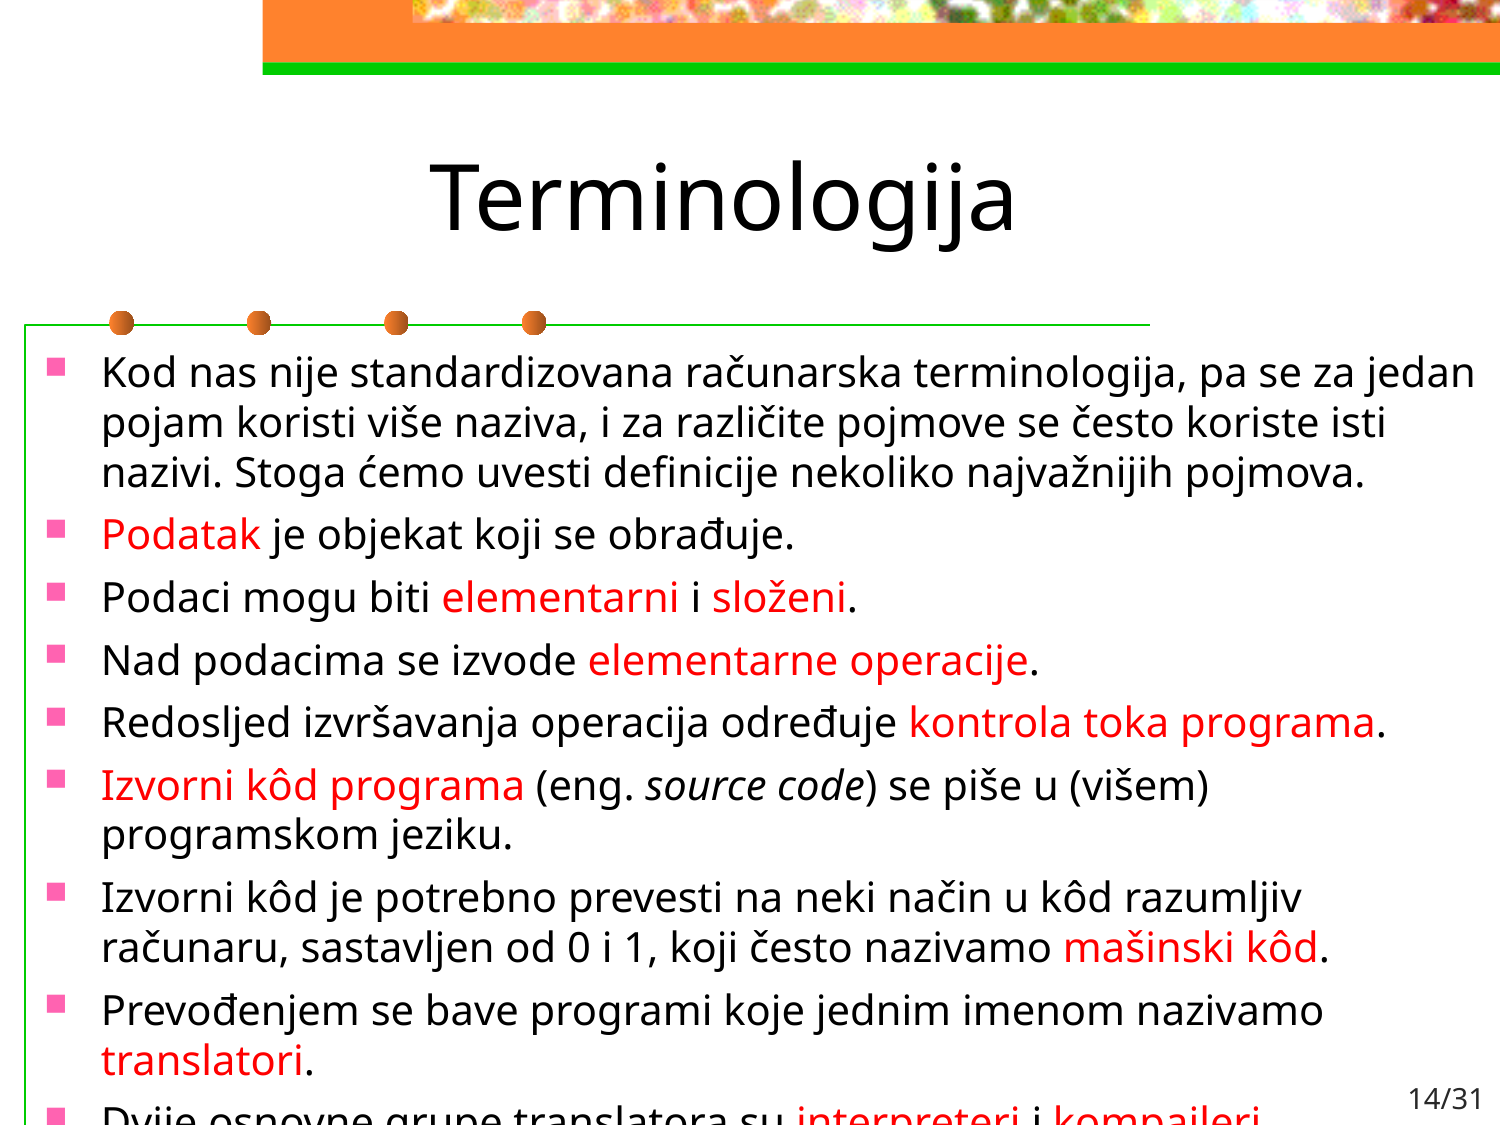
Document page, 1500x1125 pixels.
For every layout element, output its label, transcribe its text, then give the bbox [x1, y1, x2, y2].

list Kod nas nije standardizovana računarska terminologija, pa se za jedan pojam koristi više naziva, i za različite pojmove se često koriste isti nazivi. Stoga ćemo uvesti definicije nekoliko najvažnijih pojmova. Podatak je objekat koji se obrađuje. Podaci mogu biti elementarni i složeni. Nad podacima se izvode elementarne operacije. Redosljed izvršavanja operacija određuje kontrola toka programa. Izvorni kôd programa (eng. source code) se piše u (višem) programskom jeziku. Izvorni kôd je potrebno prevesti na neki način u kôd razumljiv računaru, sastavljen od 0 i 1, koji često nazivamo mašinski kôd. Prevođenjem se bave programi koje jednim imenom nazivamo translatori. Dvije osnovne grupe translatora su interpreteri i kompajleri. [29, 338, 1492, 1106]
text_box 14/31 [1374, 1072, 1500, 1123]
title Terminologija [87, 99, 1363, 288]
picture [412, 0, 1500, 23]
